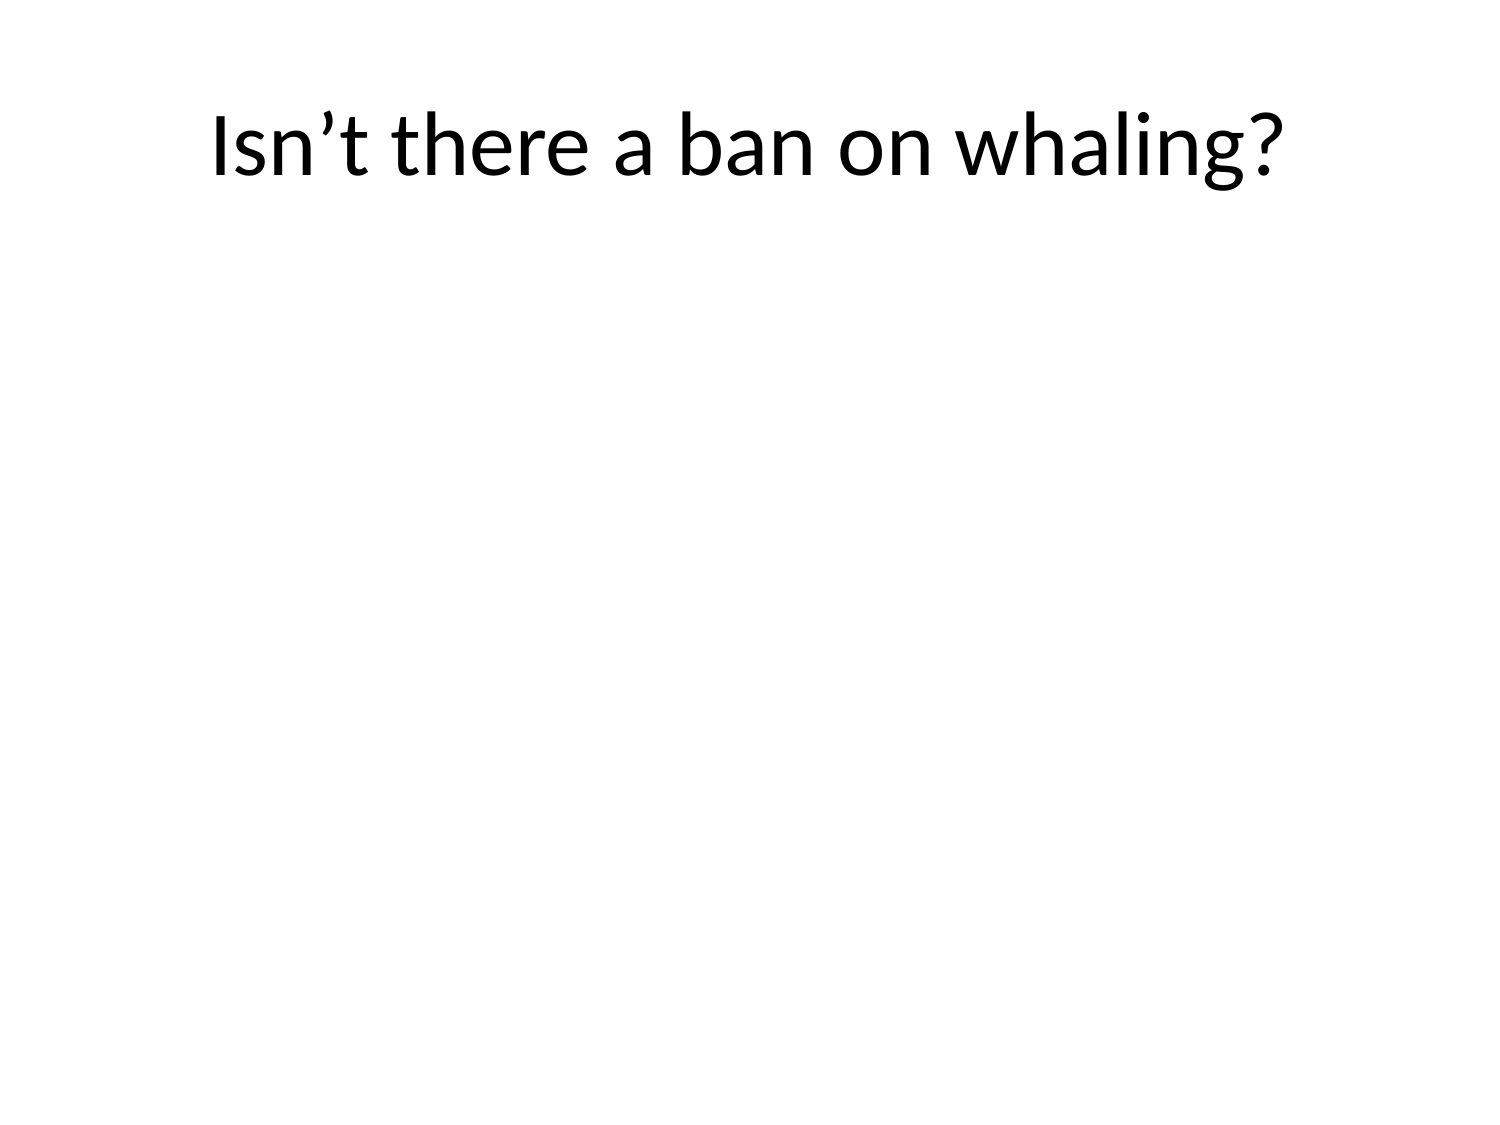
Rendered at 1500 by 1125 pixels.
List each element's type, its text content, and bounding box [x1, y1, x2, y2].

title Isn’t there a ban on whaling? [75, 45, 1425, 233]
